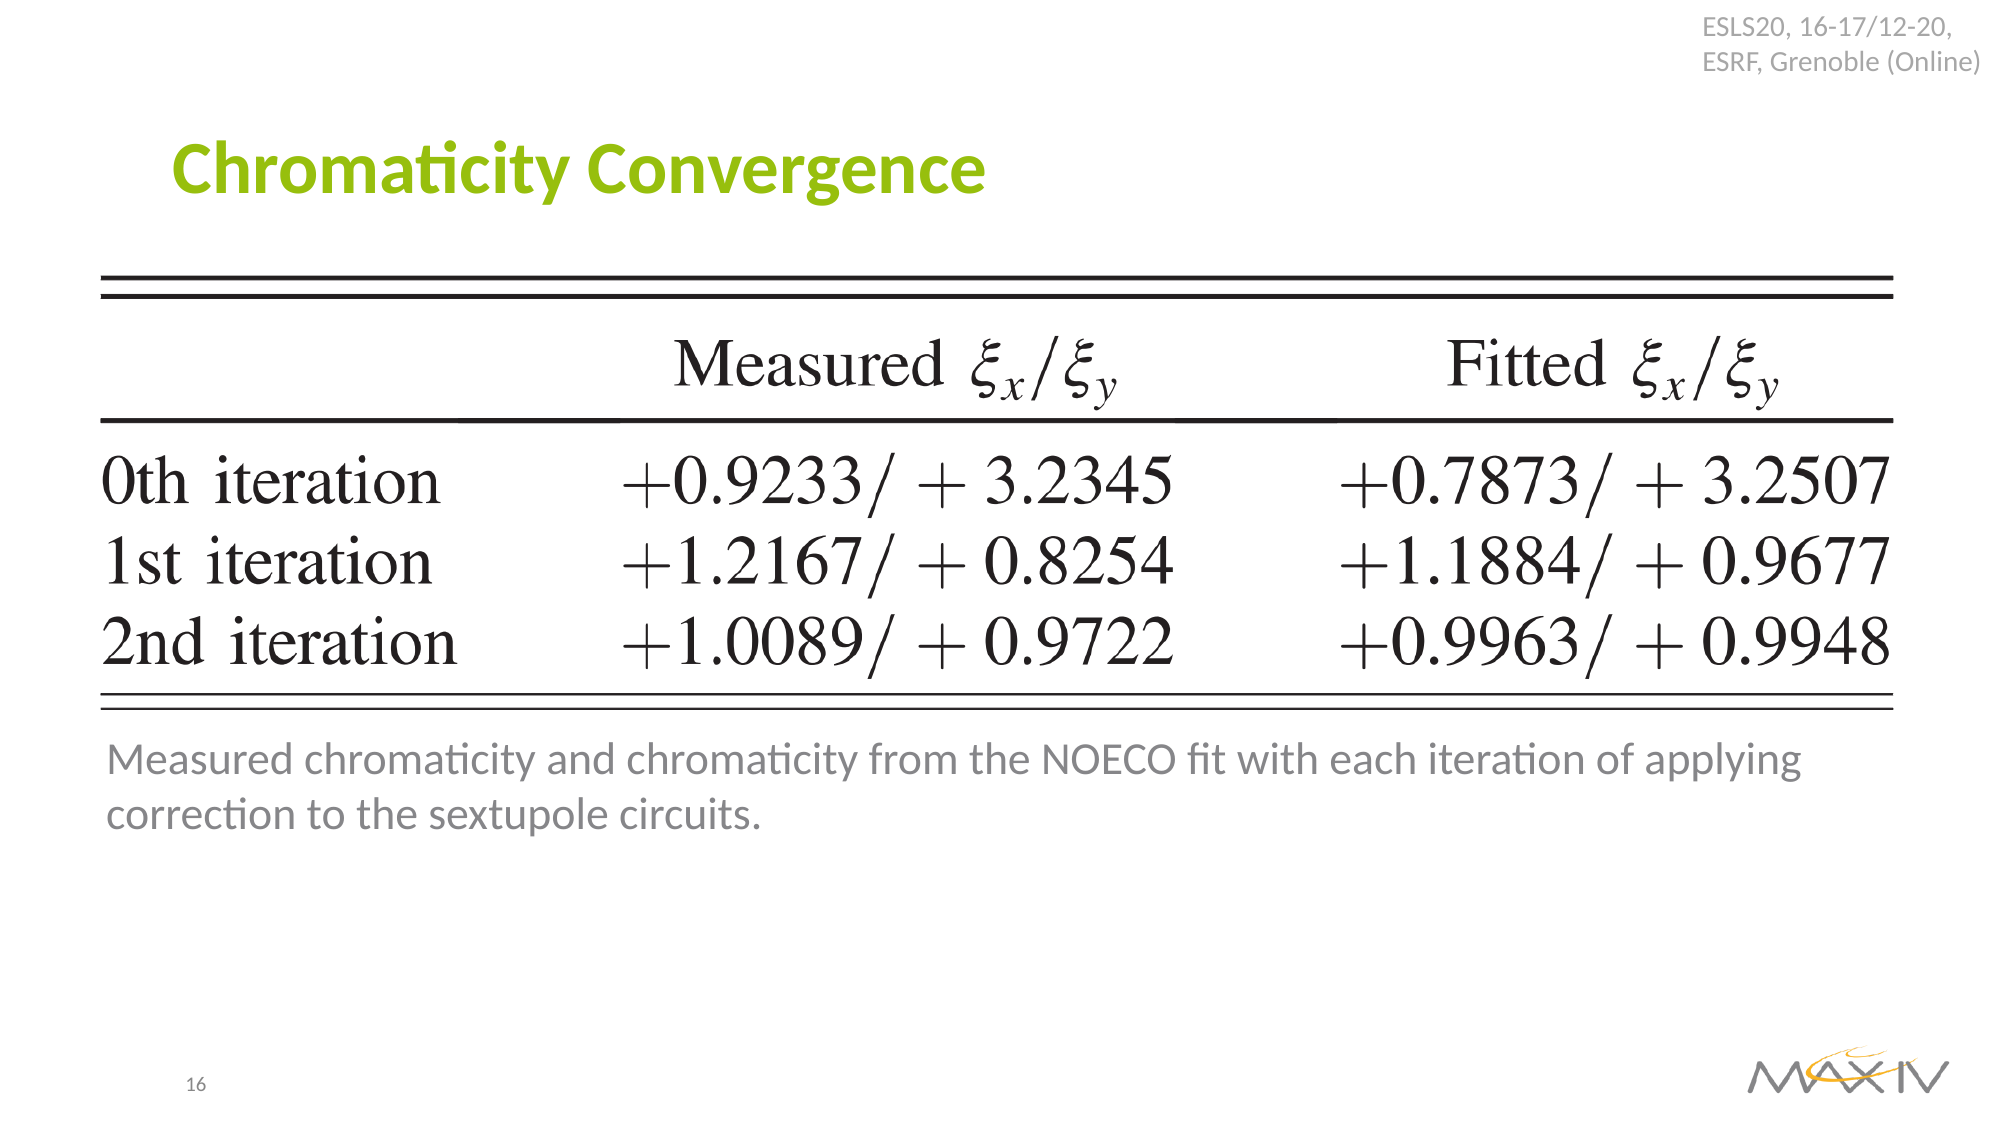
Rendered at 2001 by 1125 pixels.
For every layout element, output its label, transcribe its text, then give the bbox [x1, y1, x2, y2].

picture [72, 262, 1919, 722]
title Chromaticity Convergence [164, 0, 1827, 217]
slide_number 16 [173, 1062, 215, 1104]
picture [1746, 1045, 1951, 1094]
text_box Measured chromaticity and chromaticity from the NOECO fit with each iteration of applying correction to the sextupole circuits. [98, 721, 1939, 846]
